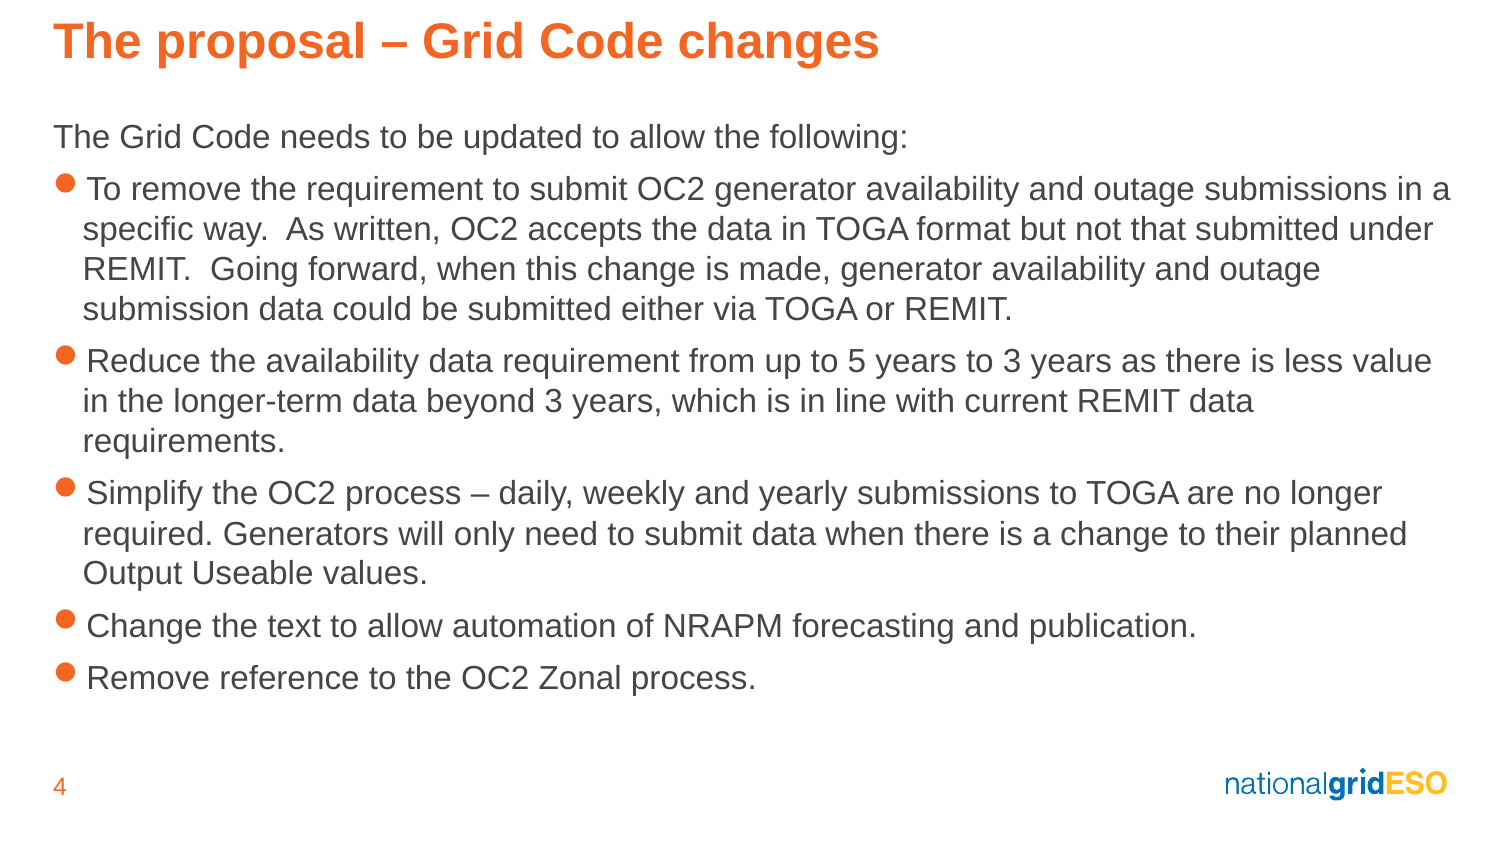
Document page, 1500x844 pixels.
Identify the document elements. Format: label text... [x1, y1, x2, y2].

list The Grid Code needs to be updated to allow the following: To remove the requirement to submit OC2 generator availability and outage submissions in a specific way. As written, OC2 accepts the data in TOGA format but not that submitted under REMIT. Going forward, when this change is made, generator availability and outage submission data could be submitted either via TOGA or REMIT. Reduce the availability data requirement from up to 5 years to 3 years as there is less value in the longer-term data beyond 3 years, which is in line with current REMIT data requirements. Simplify the OC2 process – daily, weekly and yearly submissions to TOGA are no longer required. Generators will only need to submit data when there is a change to their planned Output Useable values. Change the text to allow automation of NRAPM forecasting and publication. Remove reference to the OC2 Zonal process. [53, 114, 1459, 756]
title The proposal – Grid Code changes [53, 20, 1447, 69]
